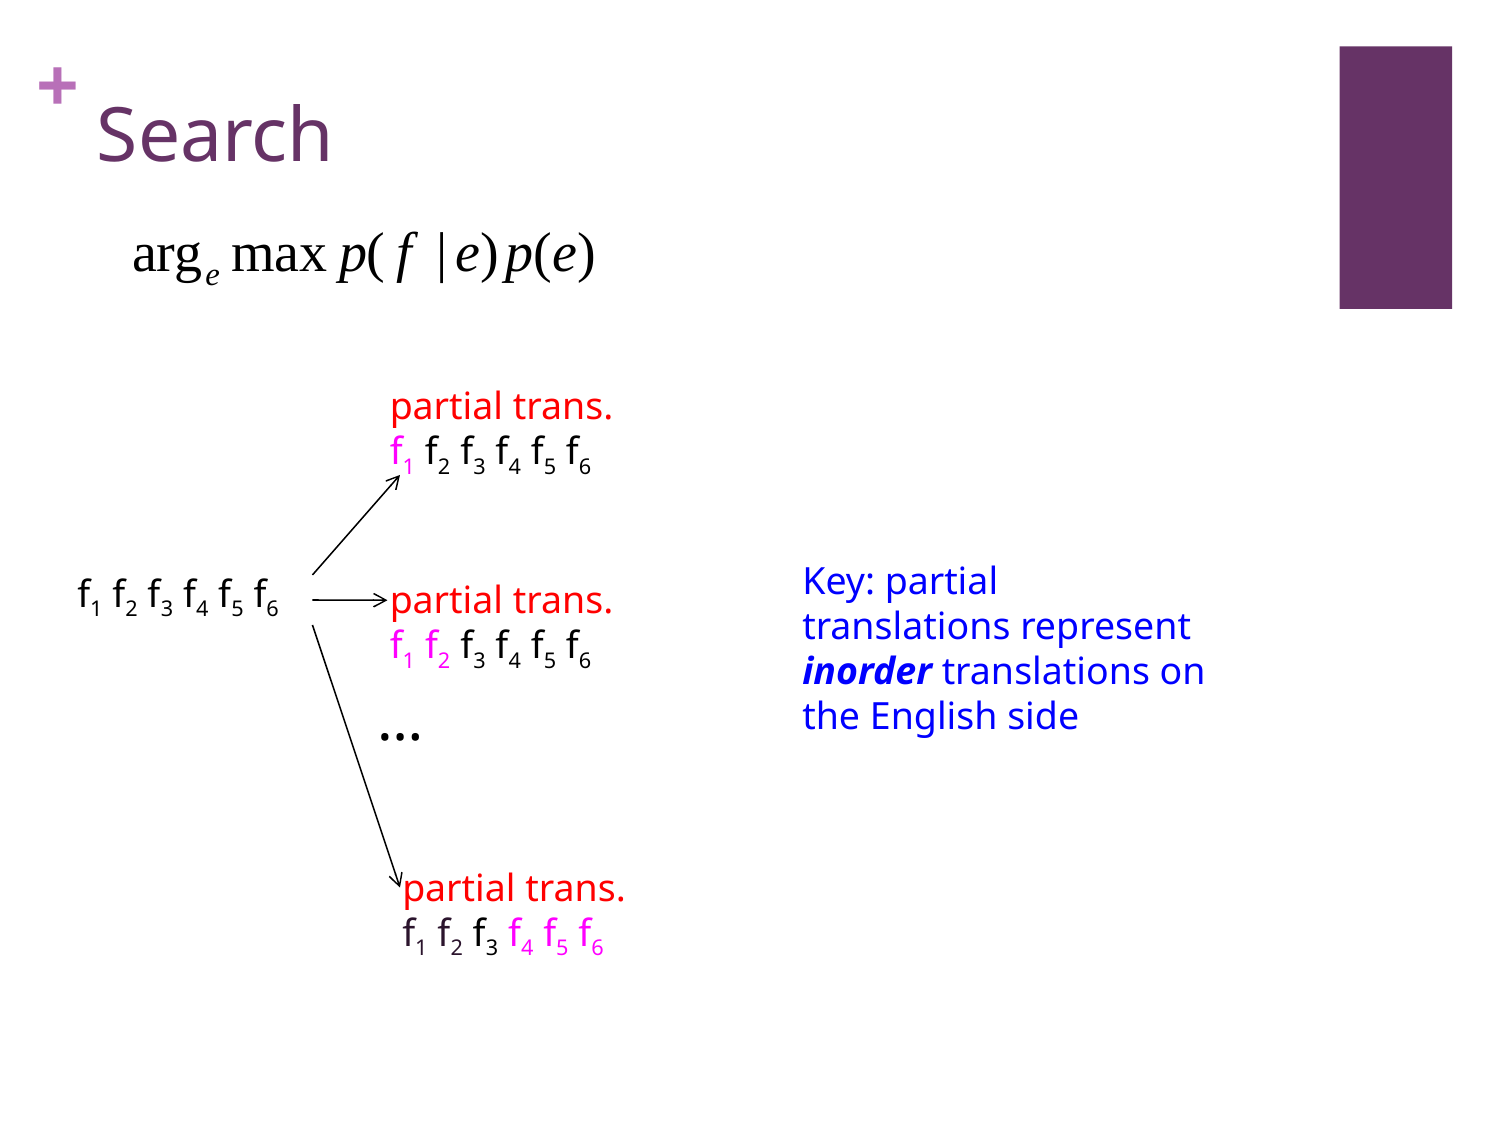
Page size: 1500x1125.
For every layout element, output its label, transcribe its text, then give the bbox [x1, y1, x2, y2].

text_box partial trans. f1 f2 f3 f4 f5 f6 [387, 856, 663, 968]
text_box Key: partial translations represent inorder translations on the English side [787, 549, 1225, 745]
title Search [81, 79, 1322, 263]
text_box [124, 224, 602, 291]
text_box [305, 480, 407, 570]
text_box … [362, 675, 650, 760]
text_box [224, 711, 488, 801]
text_box f1 f2 f3 f4 f5 f6 [62, 562, 338, 629]
text_box partial trans. f1 f2 f3 f4 f5 f6 [375, 374, 650, 486]
text_box partial trans. f1 f2 f3 f4 f5 f6 [375, 568, 650, 680]
